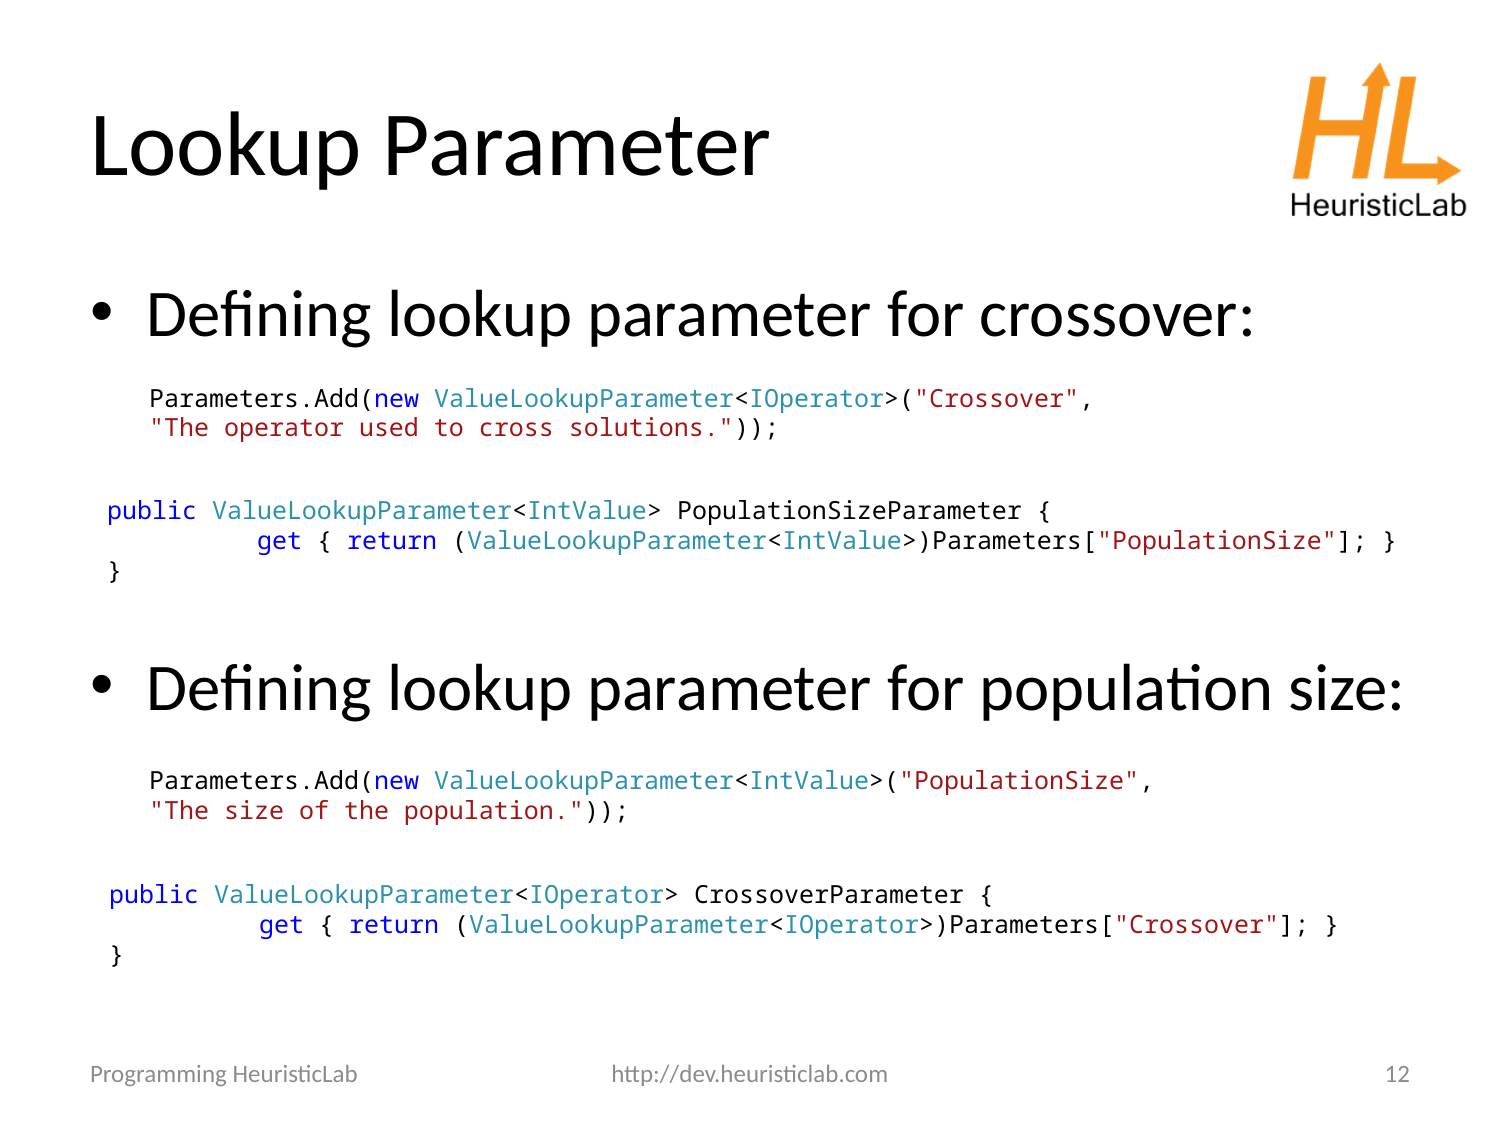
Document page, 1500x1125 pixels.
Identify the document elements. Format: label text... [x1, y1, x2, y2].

picture [1281, 27, 1474, 244]
slide_number 12 [1074, 1042, 1425, 1103]
footer http://dev.heuristiclab.com [512, 1042, 988, 1103]
text_box Parameters.Add(new ValueLookupParameter<IOperator>("Crossover", "The operator used to cross solutions.")); [134, 374, 1292, 450]
title Lookup Parameter [75, 45, 1282, 233]
list Defining lookup parameter for crossover: Defining lookup parameter for population size: [75, 262, 1425, 1005]
text_box public ValueLookupParameter<IOperator> CrossoverParameter { get { return (ValueLookupParameter<IOperator>)Parameters["Crossover"]; } } [94, 871, 1430, 976]
text_box Parameters.Add(new ValueLookupParameter<IntValue>("PopulationSize", "The size of the population.")); [134, 757, 1223, 833]
slide_number Programming HeuristicLab [75, 1042, 425, 1103]
text_box public ValueLookupParameter<IntValue> PopulationSizeParameter { get { return (ValueLookupParameter<IntValue>)Parameters["PopulationSize"]; } } [92, 487, 1487, 593]
